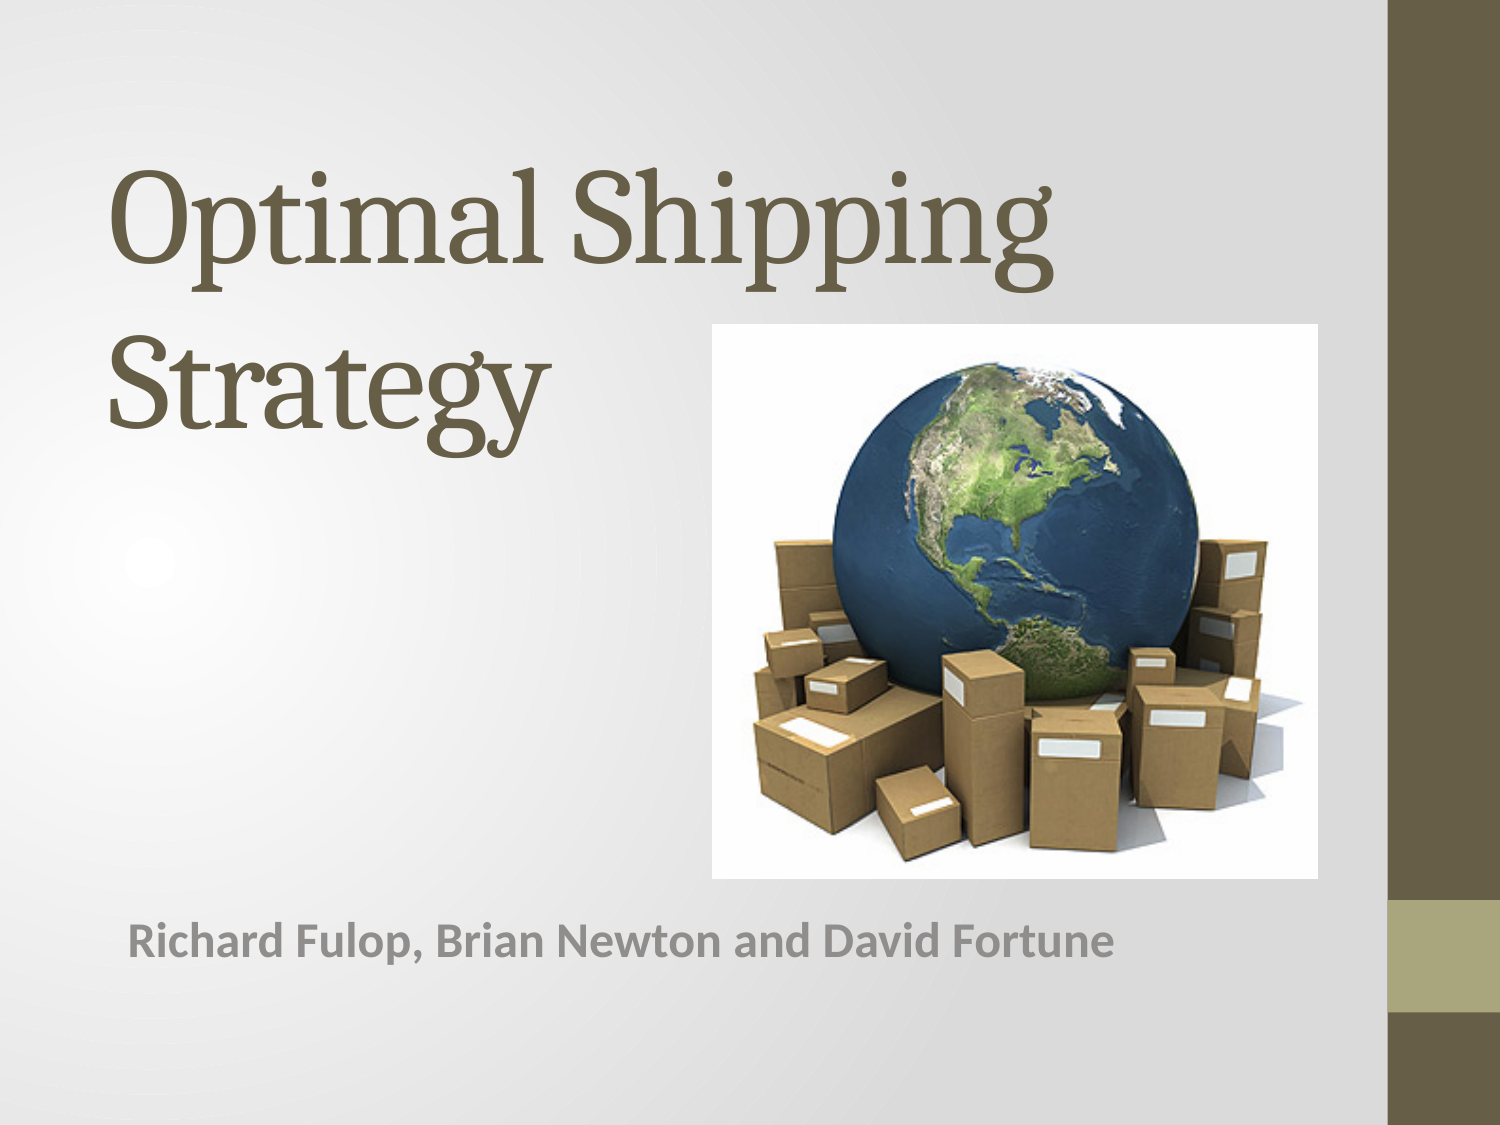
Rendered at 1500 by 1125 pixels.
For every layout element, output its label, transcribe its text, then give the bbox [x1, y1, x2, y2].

title Optimal Shipping Strategy [93, 125, 1332, 463]
subtitle Richard Fulop, Brian Newton and David Fortune [112, 900, 1173, 1075]
picture [711, 324, 1318, 880]
